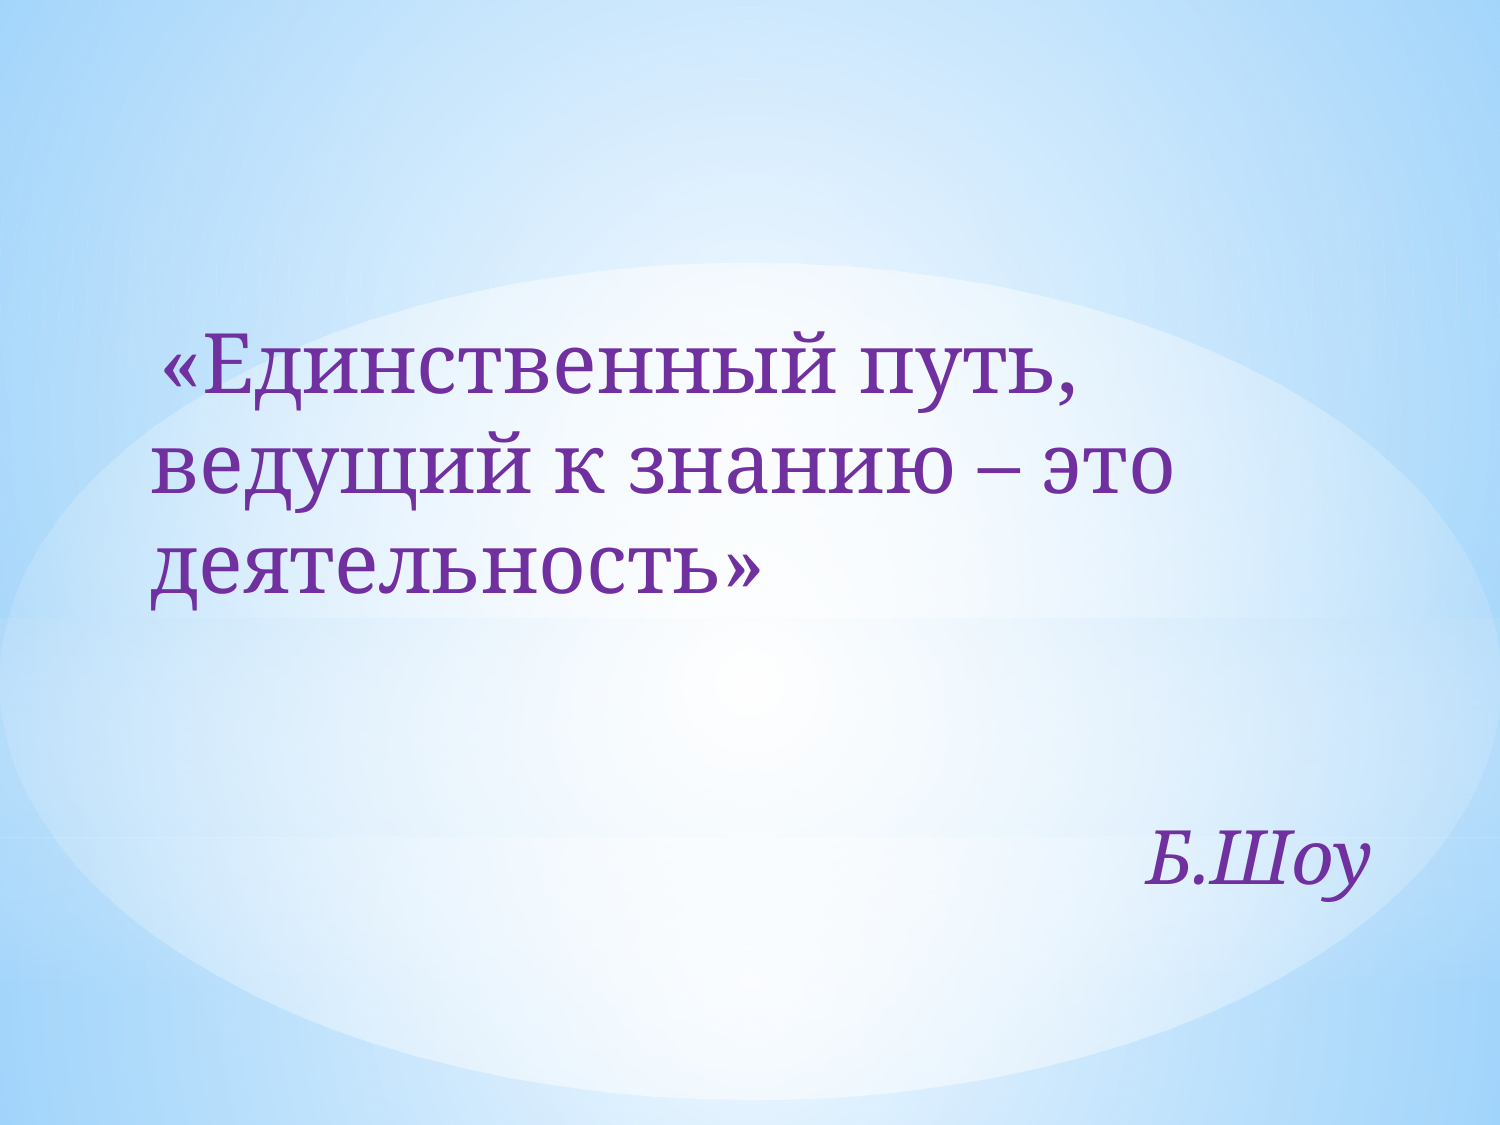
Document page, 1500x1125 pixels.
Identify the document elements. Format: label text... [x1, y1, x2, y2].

text_box «Единственный путь, ведущий к знанию – это деятельность» Б.Шоу [135, 302, 1388, 908]
